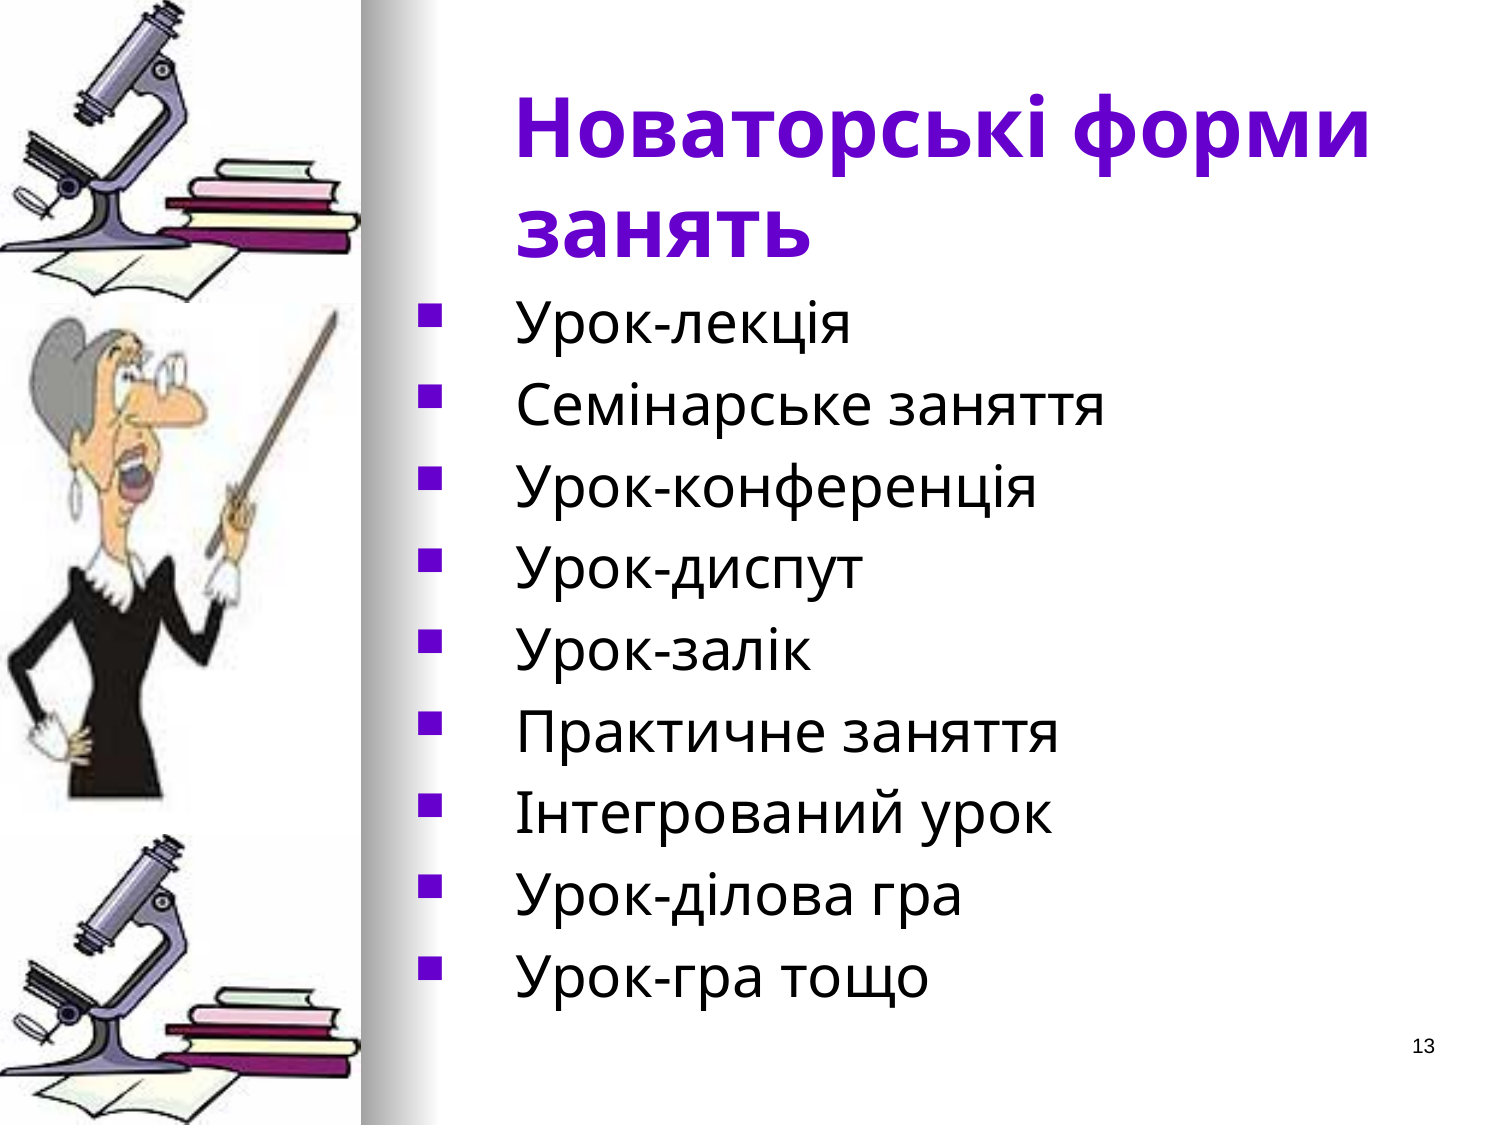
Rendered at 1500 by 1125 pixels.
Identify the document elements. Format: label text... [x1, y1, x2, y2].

slide_number 13 [1137, 1025, 1450, 1100]
list Новаторські форми занять Урок-лекція Семінарське заняття Урок-конференція Урок-диспут Урок-залік Практичне заняття Інтегрований урок Урок-ділова гра Урок-гра тощо [399, 66, 1450, 1000]
picture [0, 0, 361, 1125]
